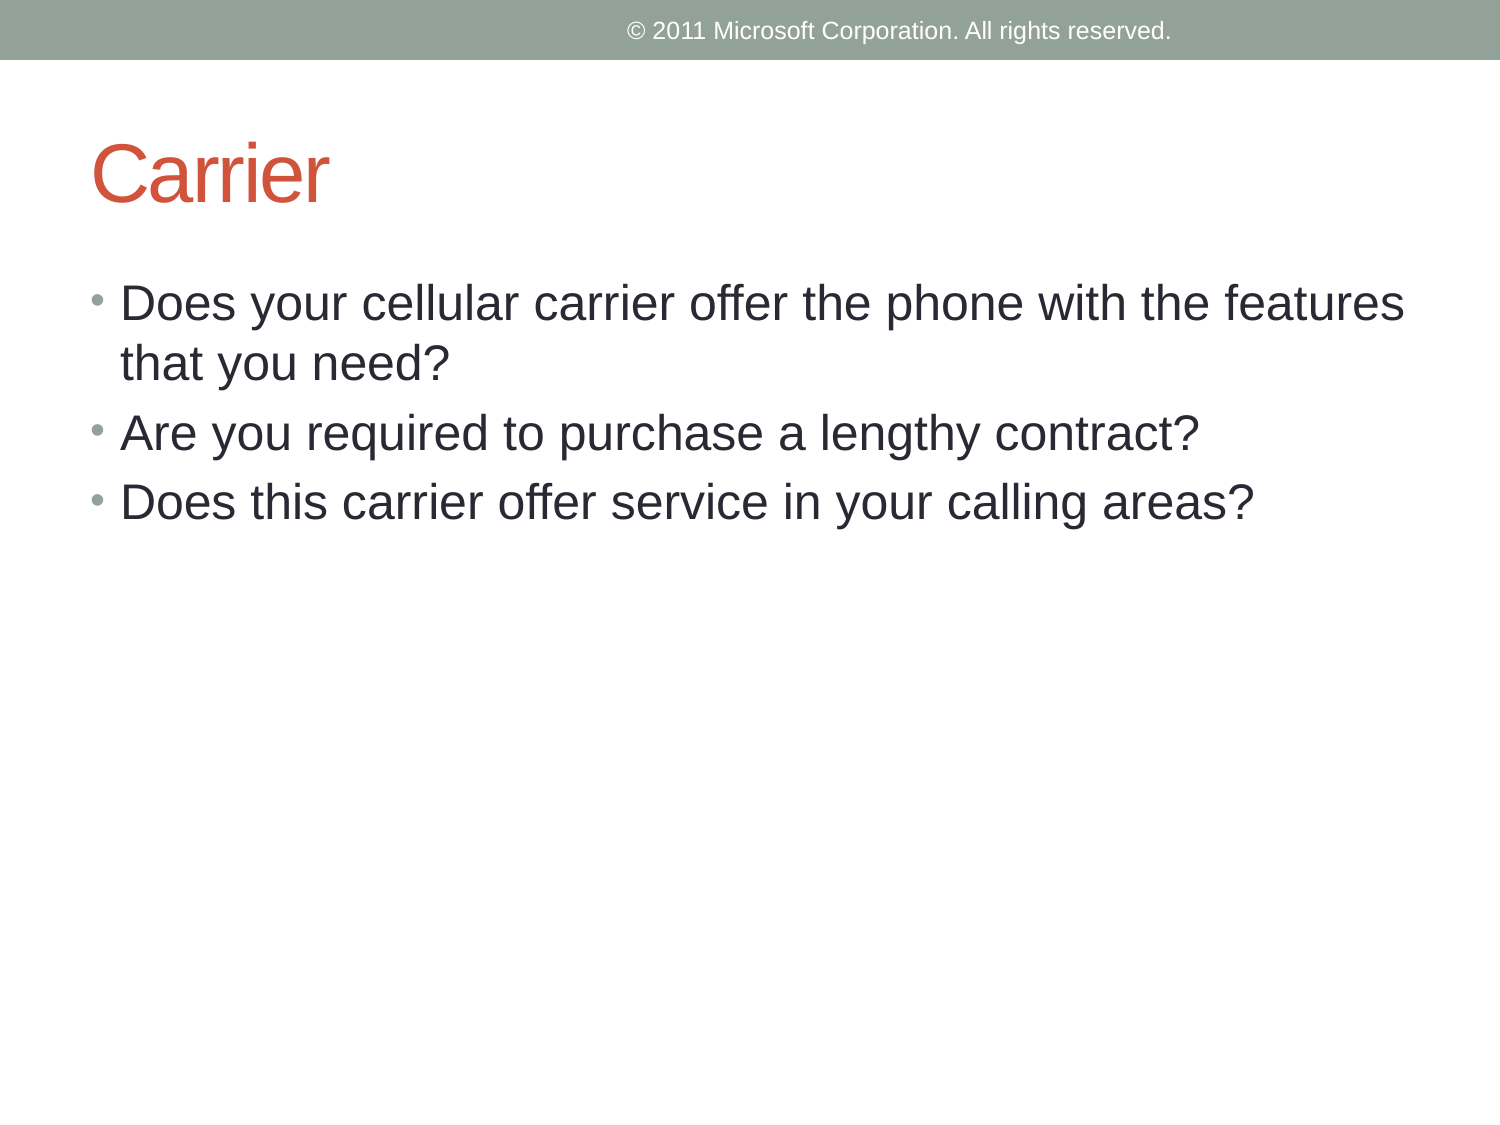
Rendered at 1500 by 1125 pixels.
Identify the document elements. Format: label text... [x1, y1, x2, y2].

list Does your cellular carrier offer the phone with the features that you need? Are you required to purchase a lengthy contract? Does this carrier offer service in your calling areas? [75, 262, 1425, 1063]
title Carrier [75, 87, 1425, 250]
footer © 2011 Microsoft Corporation. All rights reserved. [562, 3, 1238, 57]
